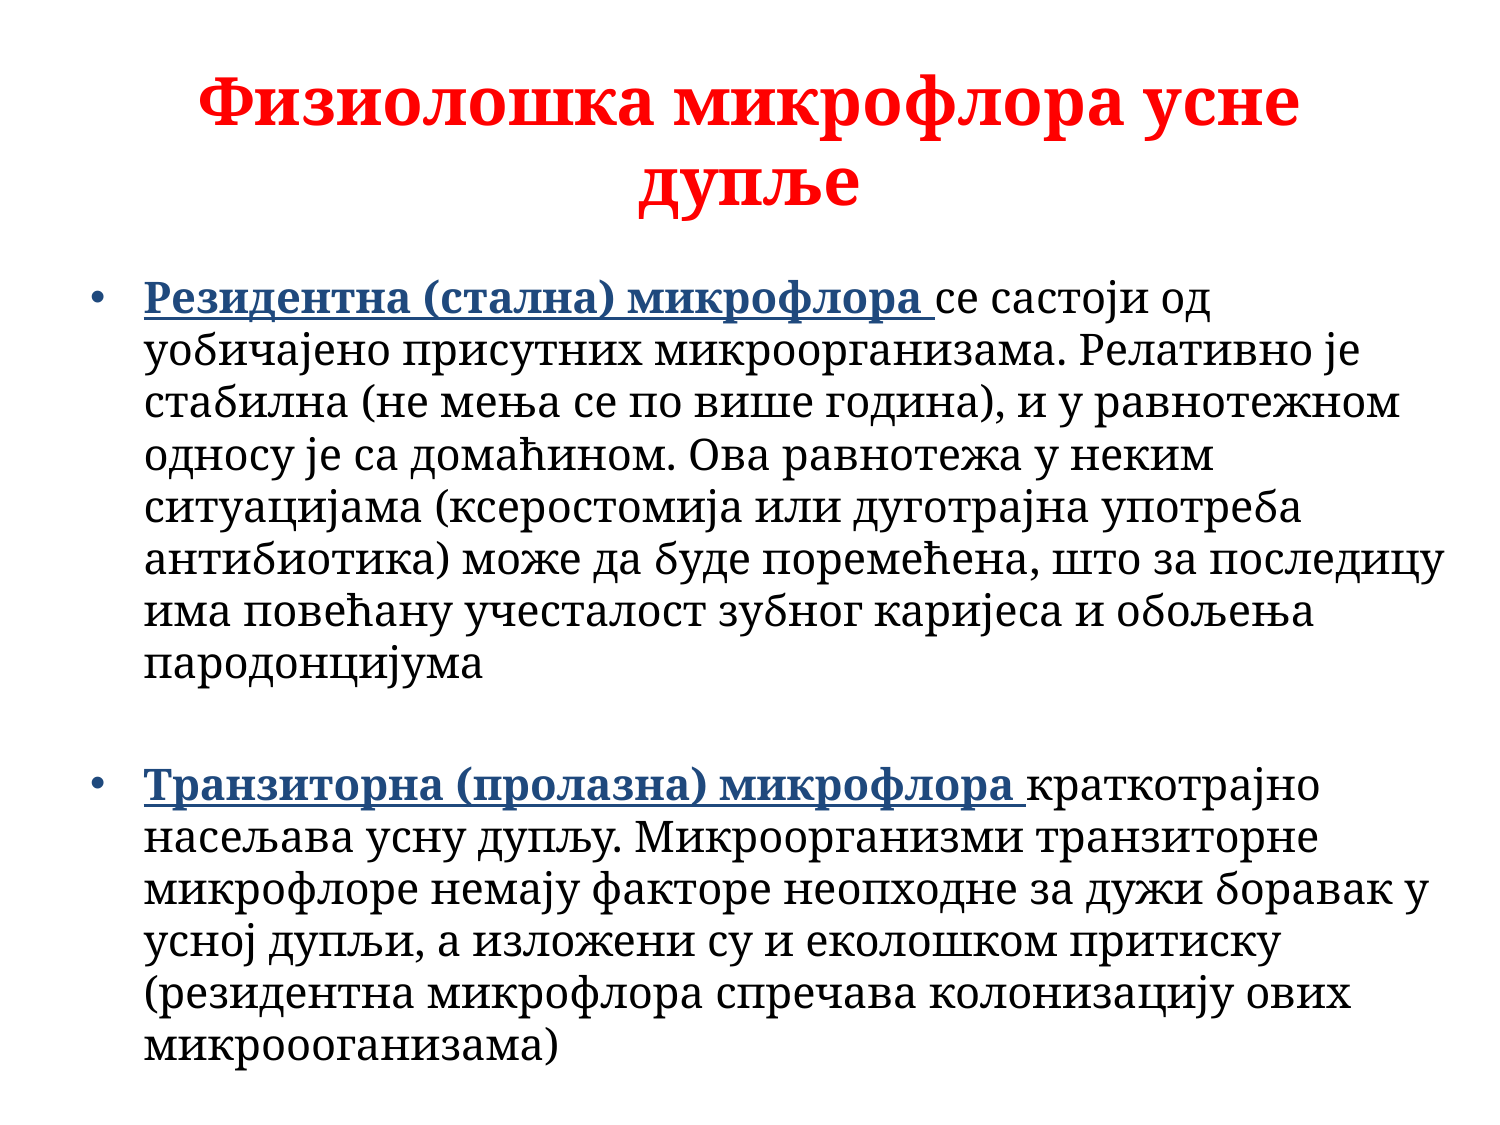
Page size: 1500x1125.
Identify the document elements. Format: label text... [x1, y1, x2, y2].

list Резидентна (стална) микрофлора се састоји од уобичајено присутних микроорганизама. Релативно је стабилна (не мења се по више година), и у равнотежном односу је са домаћином. Ова равнотежа у неким ситуацијама (ксеростомија или дуготрајна употреба антибиотика) може да буде поремећена, што за последицу има повећану учесталост зубног каријеса и обољења пародонцијума Транзиторна (пролазна) микрофлора краткотрајно насељава усну дупљу. Микроорганизми транзиторне микрофлоре немају факторе неопходне за дужи боравак у усној дупљи, а изложени су и еколошком притиску (резидентна микрофлора спречава колонизацију ових микроооганизама) [74, 262, 1483, 1083]
title Физиолошка микрофлора усне дупље [74, 44, 1426, 233]
